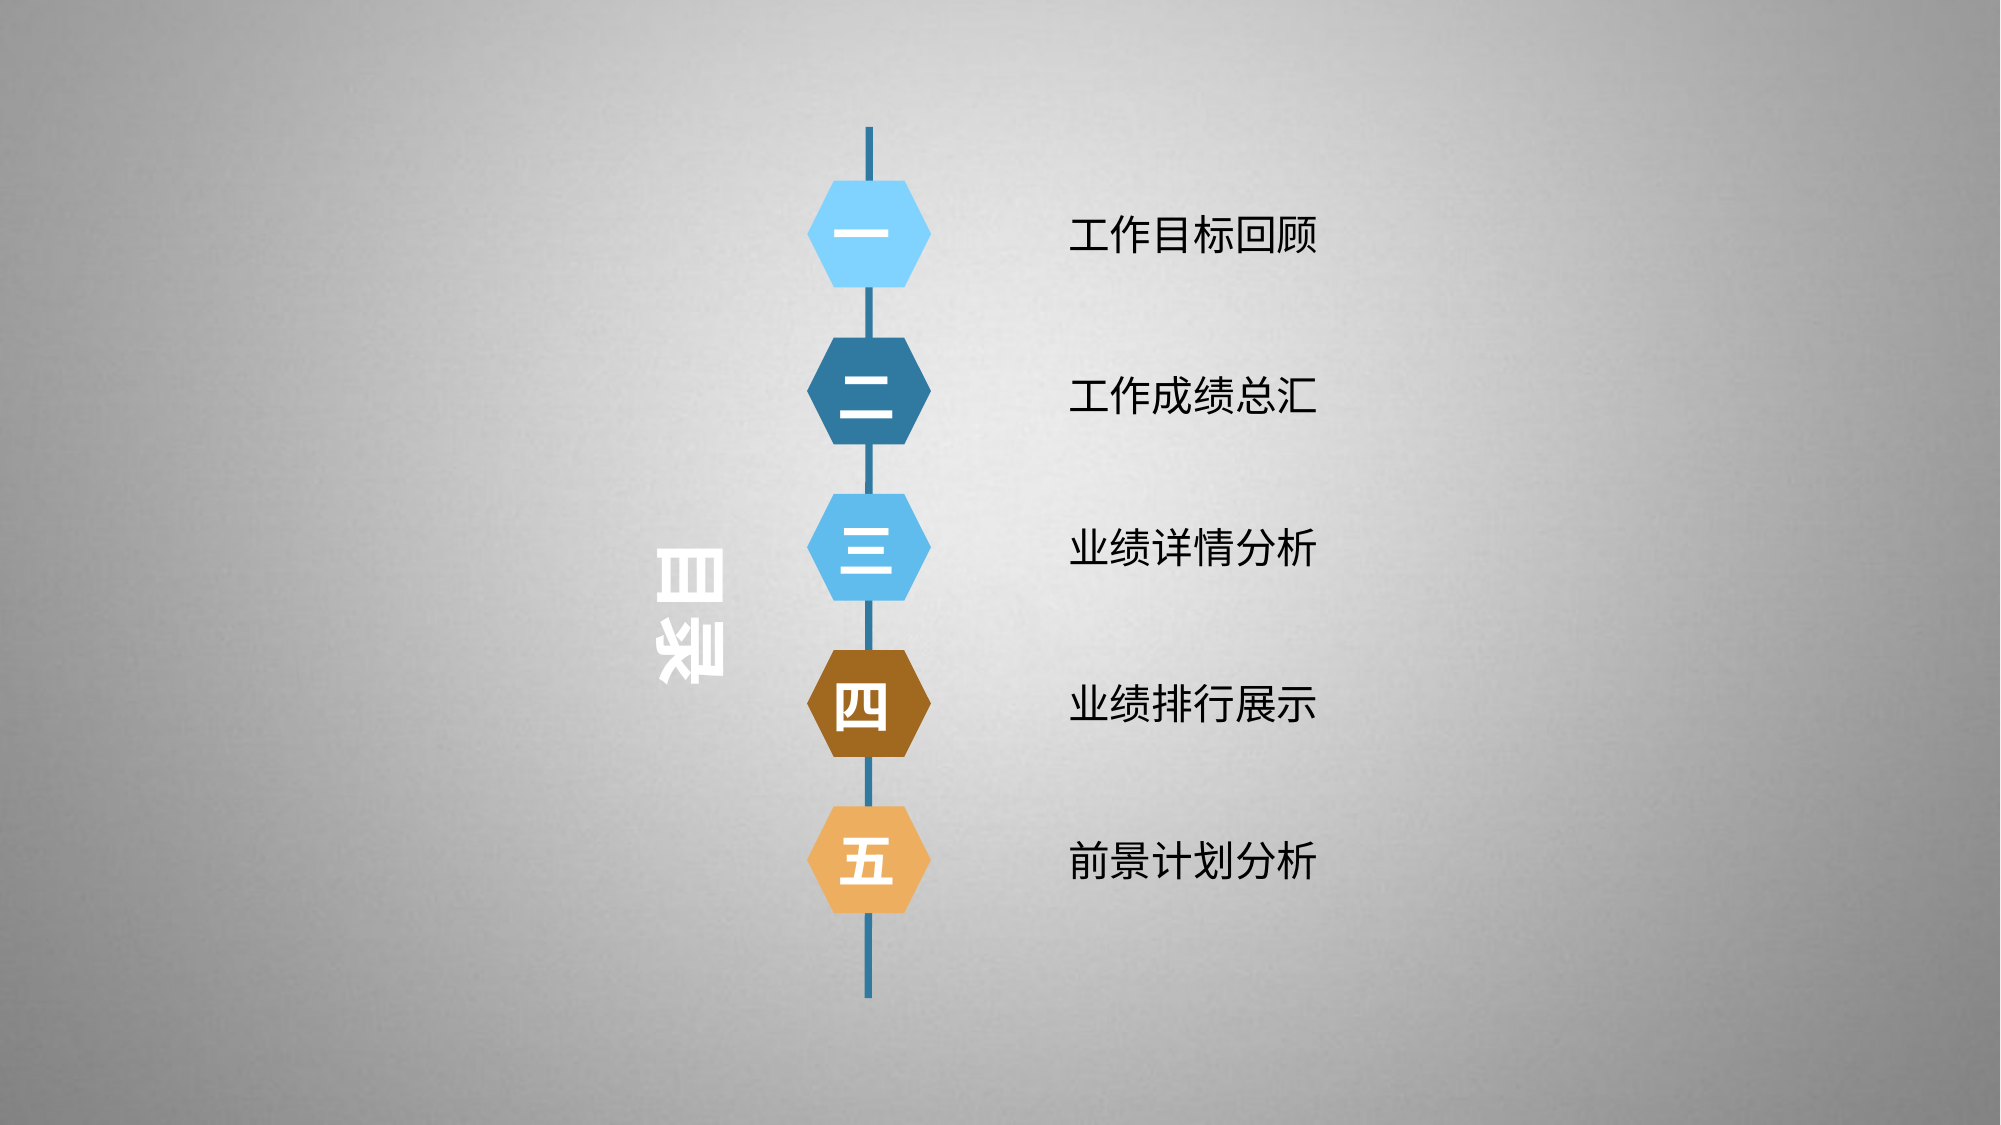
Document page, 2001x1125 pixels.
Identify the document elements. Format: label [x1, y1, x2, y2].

picture [0, 0, 2001, 1125]
text_box [624, 126, 1376, 999]
